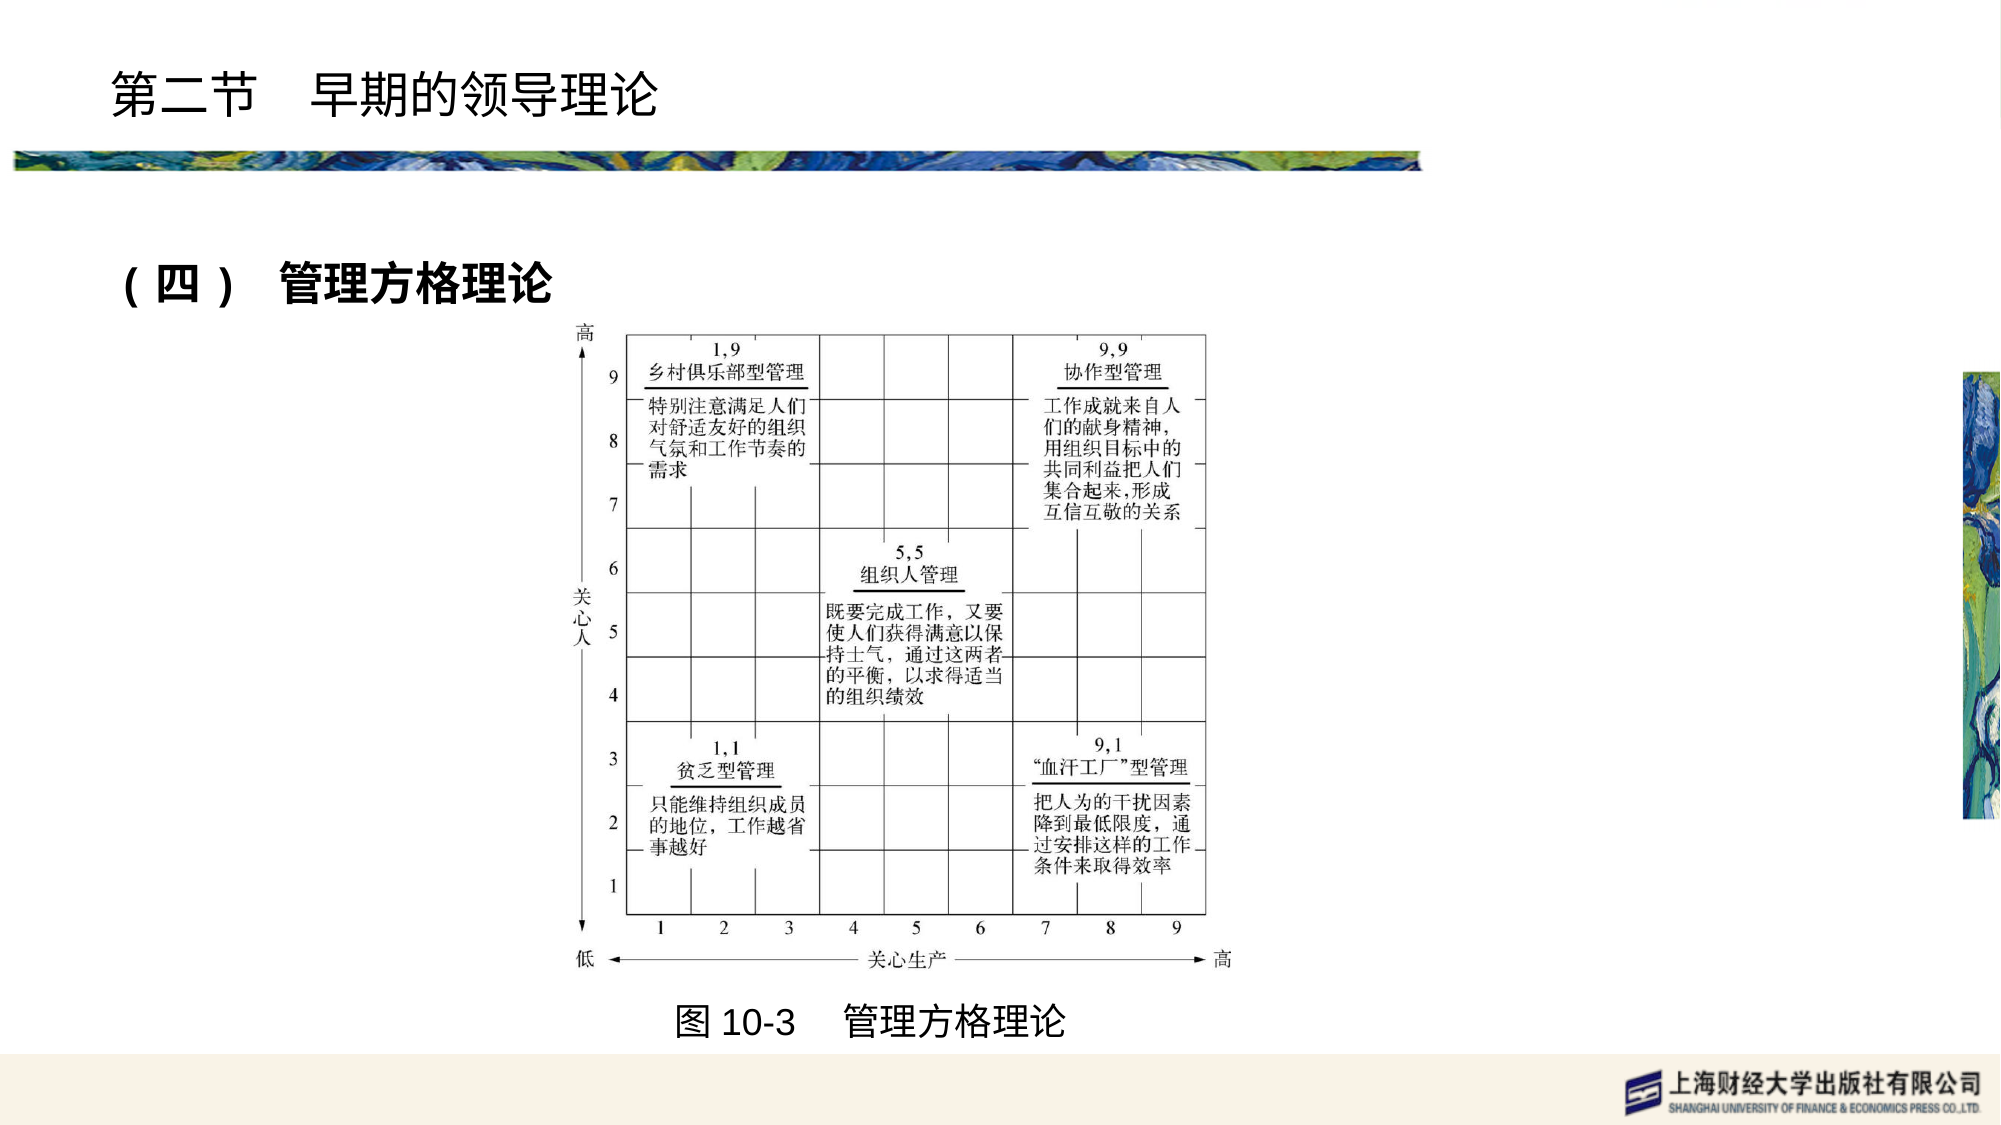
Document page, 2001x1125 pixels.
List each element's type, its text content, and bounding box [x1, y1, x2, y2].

title 第二节 早期的领导理论 [94, 42, 1451, 146]
picture [0, 0, 2001, 1125]
list (四) 管理方格理论 [102, 233, 1898, 1032]
text_box 图10-3 管理方格理论 [435, 990, 1269, 1051]
